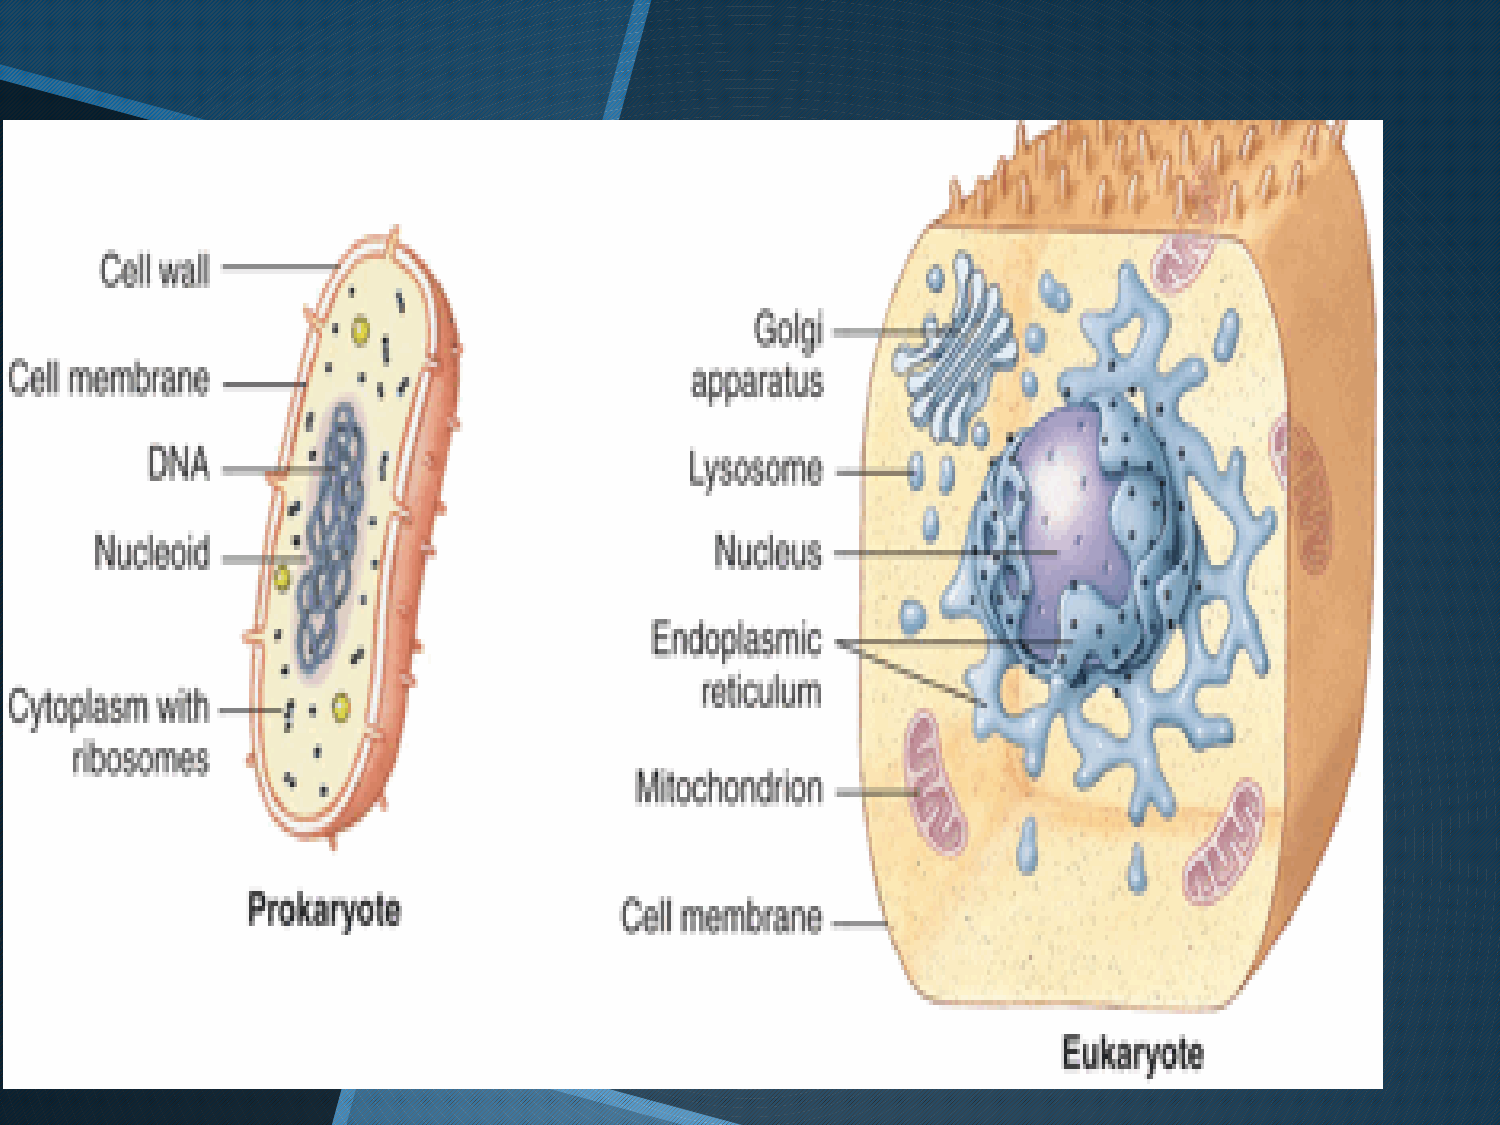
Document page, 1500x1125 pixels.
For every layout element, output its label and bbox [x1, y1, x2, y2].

list [0, 0, 1387, 1125]
